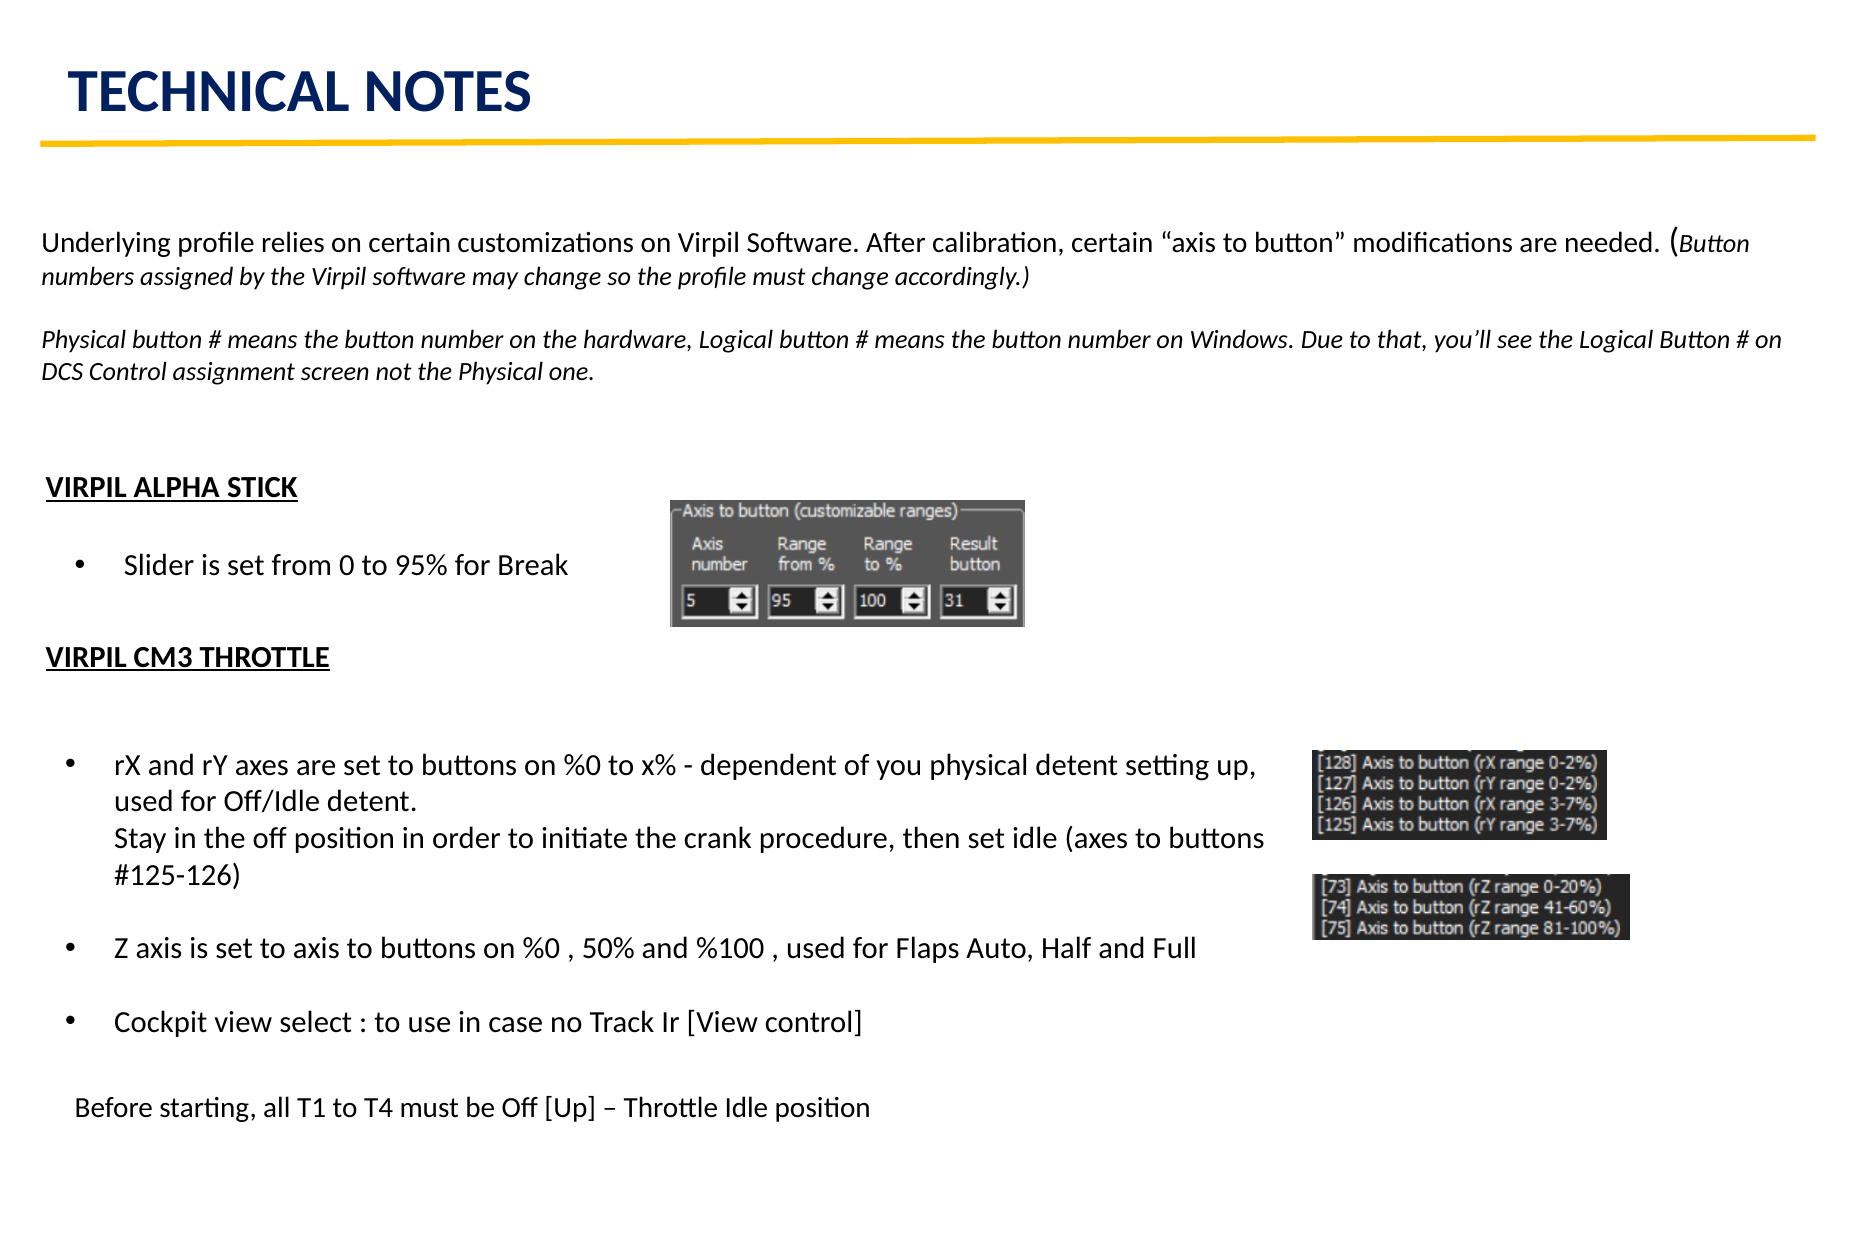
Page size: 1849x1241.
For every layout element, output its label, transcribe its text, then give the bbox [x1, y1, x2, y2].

picture [1312, 750, 1607, 840]
text_box VIRPIL CM3 THROTTLE [30, 629, 346, 681]
text_box Before starting, all T1 to T4 must be Off [Up] – Throttle Idle position [59, 1081, 950, 1132]
picture [670, 500, 1025, 627]
picture [1312, 874, 1630, 940]
text_box Underlying profile relies on certain customizations on Virpil Software. After calibration, certain “axis to button” modifications are needed. (Button numbers assigned by the Virpil software may change so the profile must change accordingly.) Physical button # means the button number on the hardware, Logical button # means the button number on Windows. Due to that, you’ll see the Logical Button # on DCS Control assignment screen not the Physical one. [26, 210, 1800, 393]
text_box TECHNICAL NOTES [52, 43, 548, 132]
text_box VIRPIL ALPHA STICK [30, 459, 313, 512]
text_box rX and rY axes are set to buttons on %0 to x% - dependent of you physical detent setting up, used for Off/Idle detent. Stay in the off position in order to initiate the crank procedure, then set idle (axes to buttons #125-126) Z axis is set to axis to buttons on %0 , 50% and %100 , used for Flaps Auto, Half and Full Cockpit view select : to use in case no Track Ir [View control] [50, 737, 1292, 1083]
text_box Slider is set from 0 to 95% for Break [59, 537, 670, 590]
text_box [40, 137, 1816, 144]
